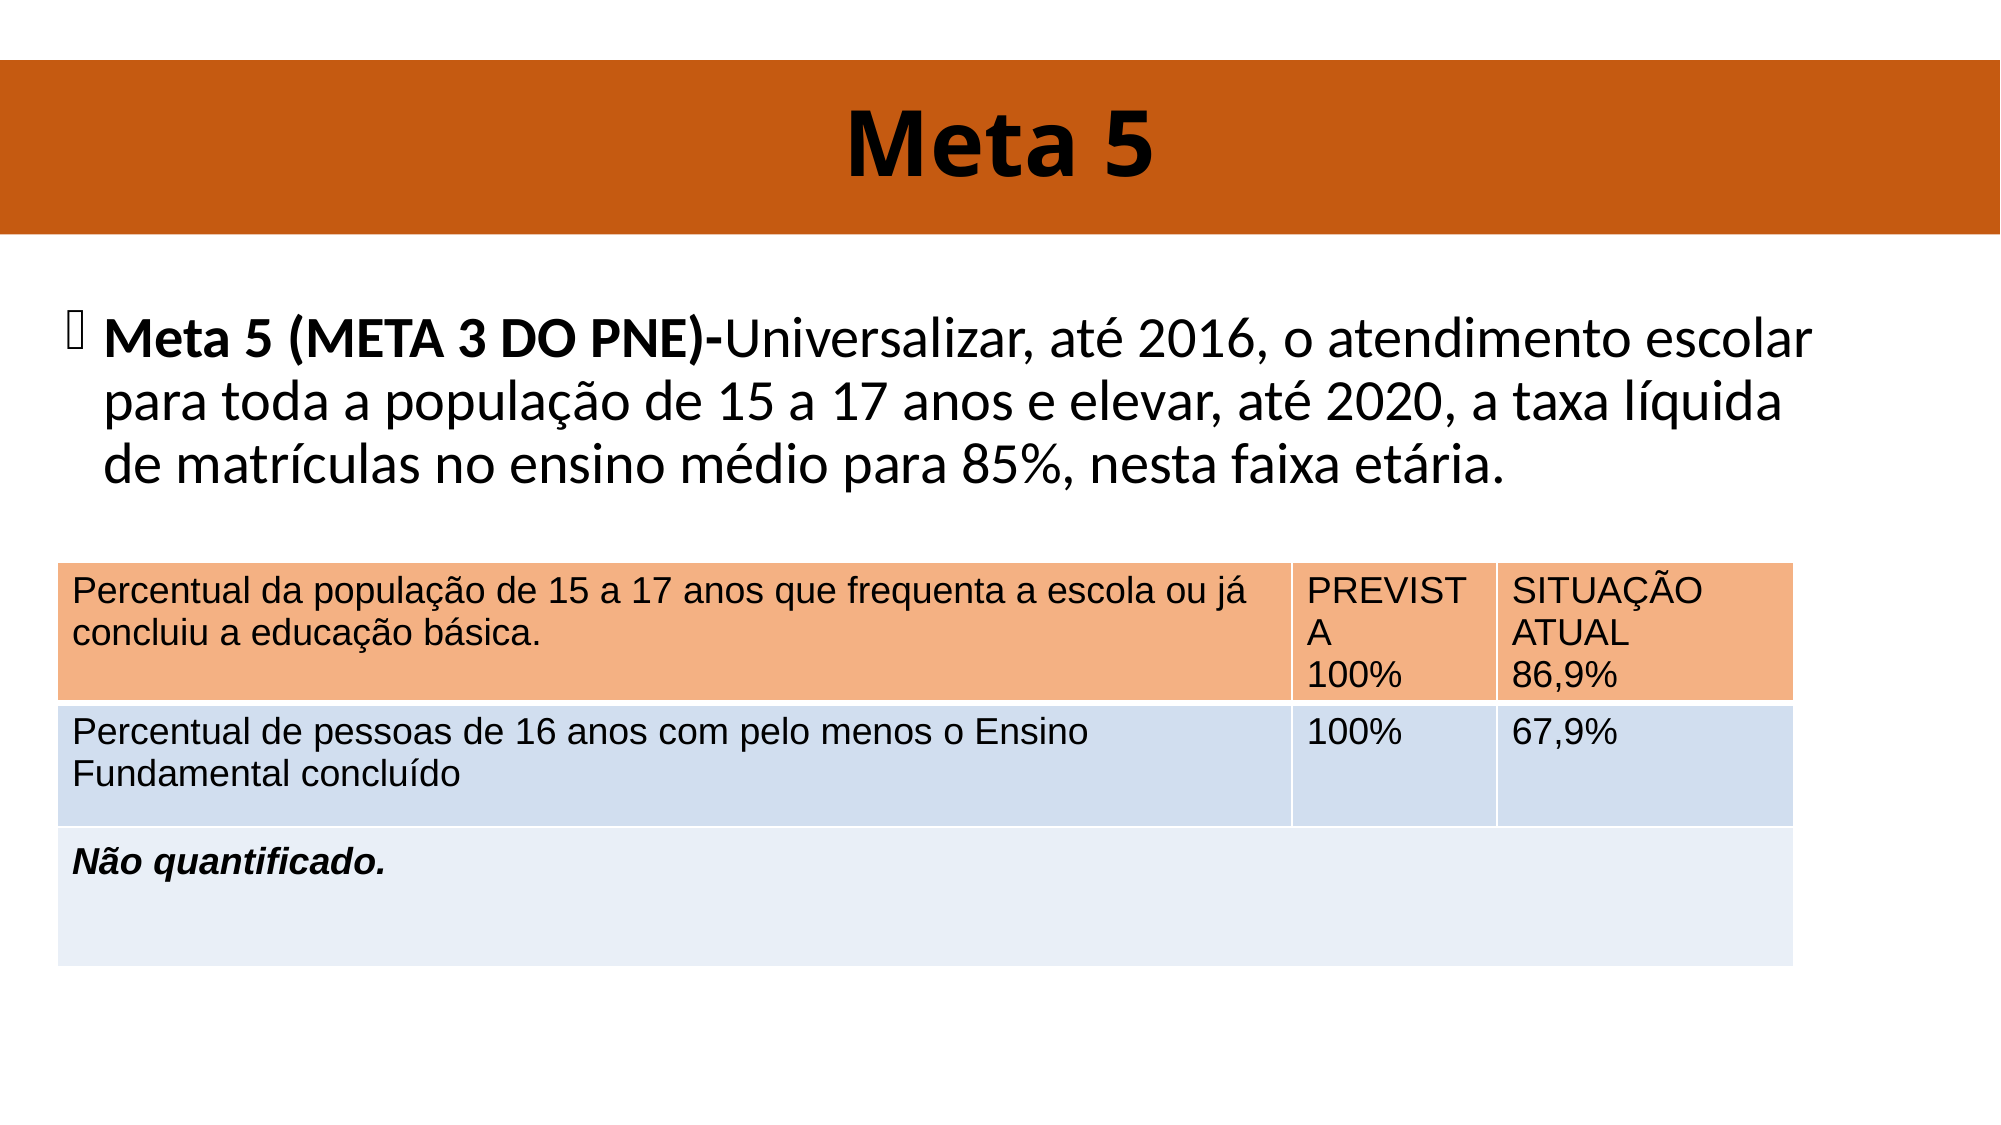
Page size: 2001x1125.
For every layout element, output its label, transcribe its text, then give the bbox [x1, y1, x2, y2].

title Meta 5 [0, 60, 2000, 235]
table_cell 67,9% [1498, 706, 1793, 826]
table_header SITUAÇÃO ATUAL 86,9% [1498, 563, 1793, 700]
table_header PREVISTA 100% [1293, 563, 1496, 700]
table_cell Não quantificado. [58, 828, 1793, 966]
list Meta 5 (META 3 DO PNE)-Universalizar, até 2016, o atendimento escolar para toda a população de 15 a 17 anos e elevar, até 2020, a taxa líquida de matrículas no ensino médio para 85%, nesta faixa etária. [50, 299, 1864, 1014]
table_cell 100% [1293, 706, 1496, 826]
table_cell Percentual de pessoas de 16 anos com pelo menos o Ensino Fundamental concluído [58, 706, 1291, 826]
table_header Percentual da população de 15 a 17 anos que frequenta a escola ou já concluiu a educação básica. [58, 563, 1291, 700]
